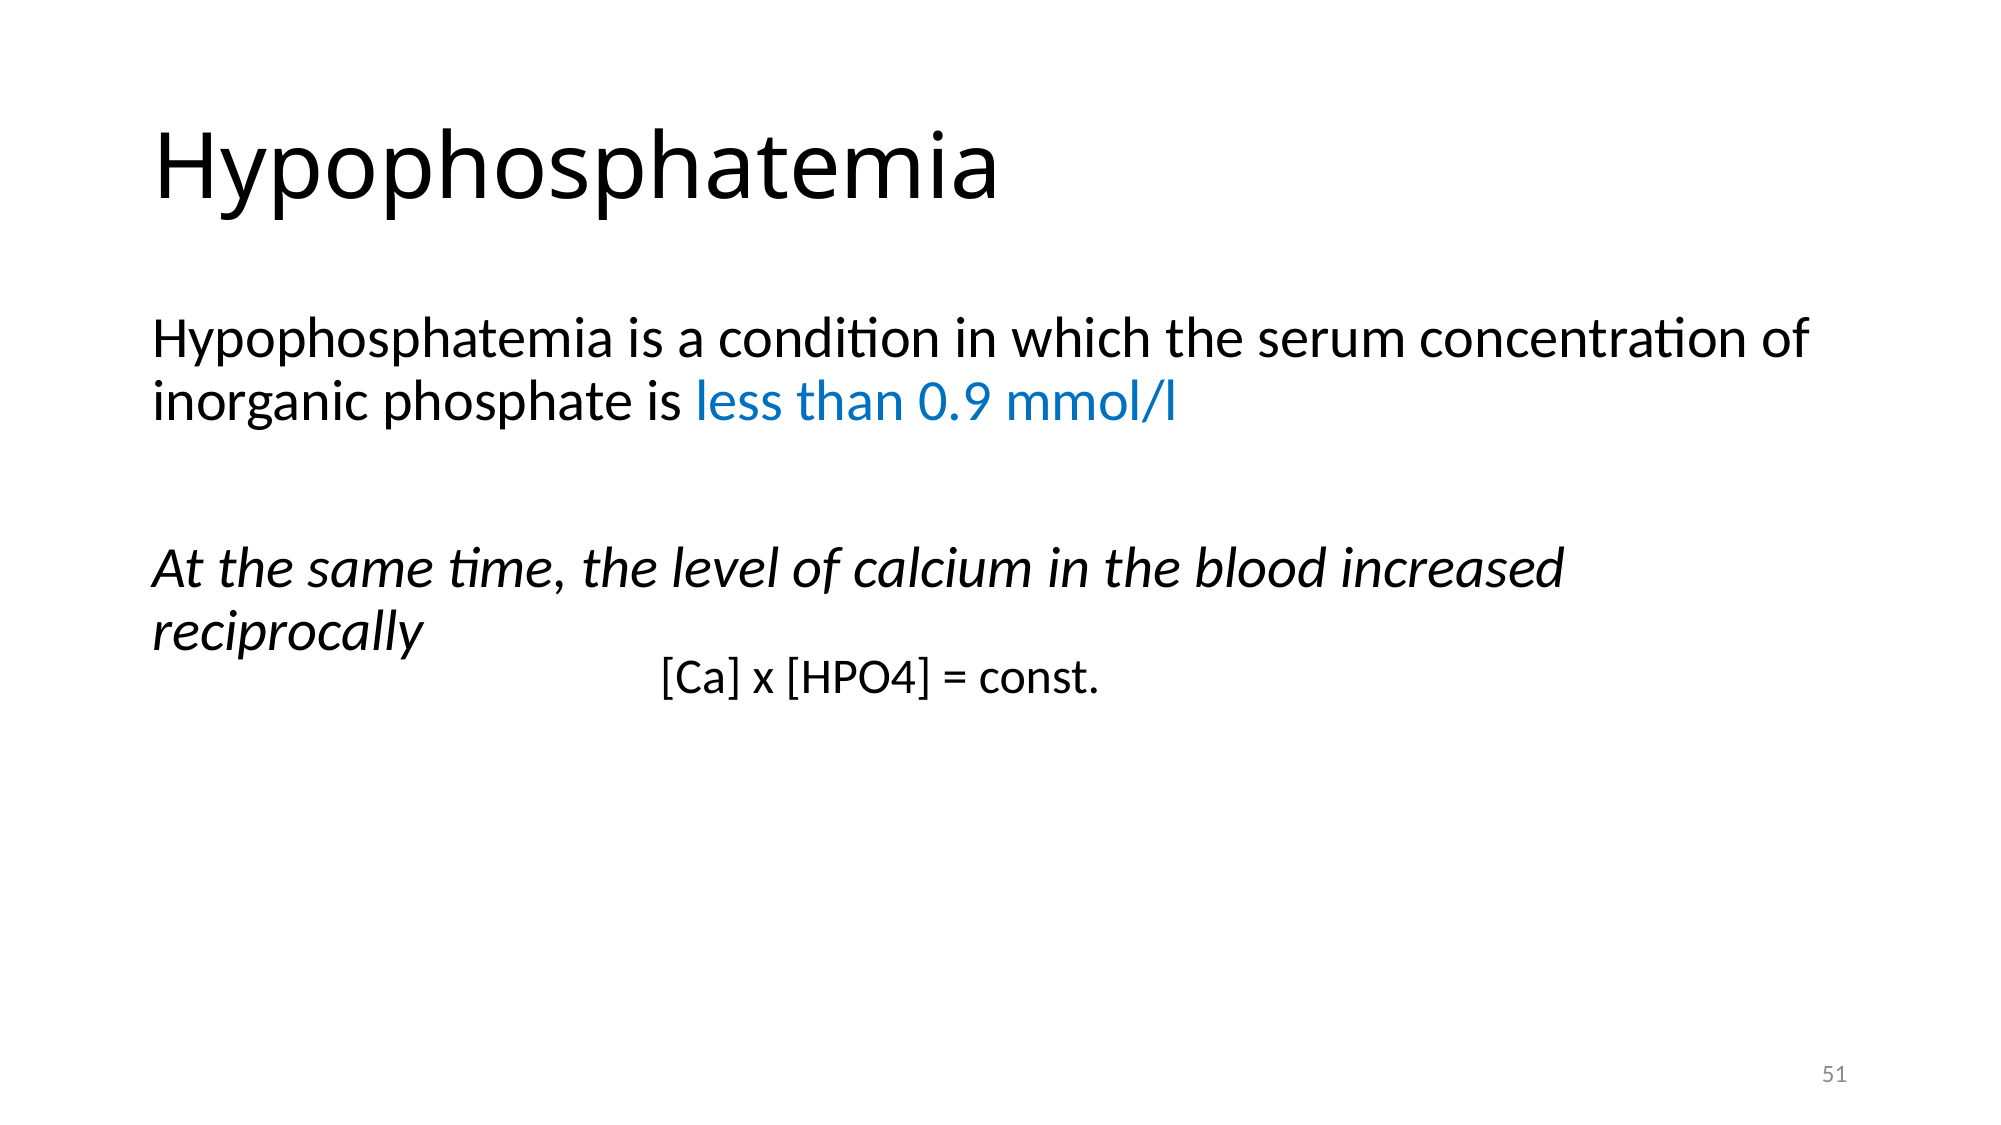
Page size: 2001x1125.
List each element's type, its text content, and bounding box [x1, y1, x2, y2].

title Hypophosphatemia [137, 59, 1863, 278]
slide_number 51 [1412, 1042, 1863, 1103]
text_box [Ca] x [HPO4] = const. [645, 636, 1116, 712]
list Hypophosphatemia is a condition in which the serum concentration of inorganic phosphate is less than 0.9 mmol/l At the same time, the level of calcium in the blood increased reciprocally [137, 299, 1863, 1014]
